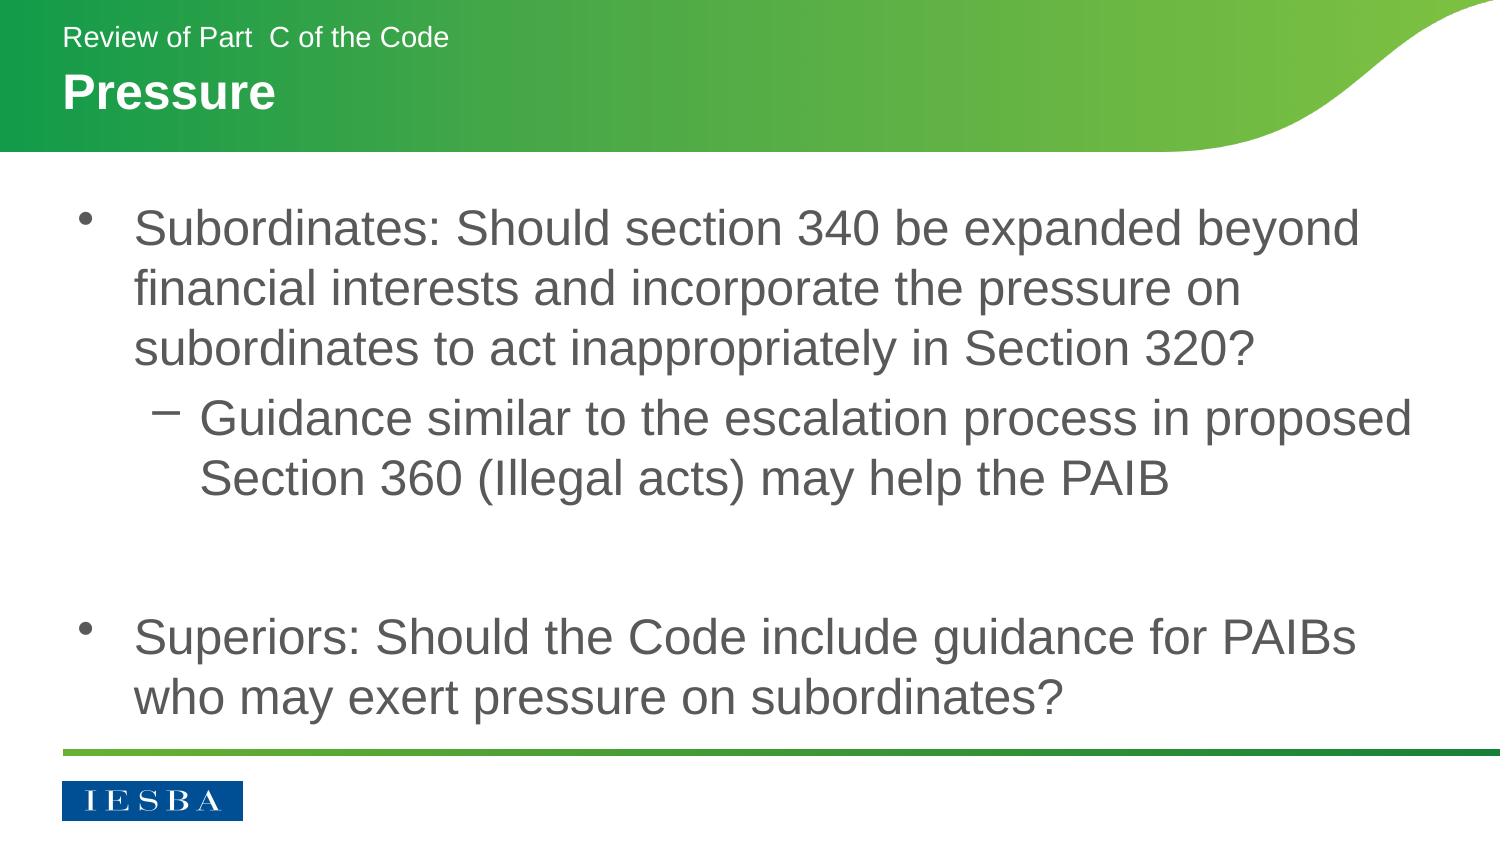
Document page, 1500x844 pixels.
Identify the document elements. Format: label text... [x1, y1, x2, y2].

title Pressure [62, 56, 1300, 122]
picture [0, 0, 1497, 152]
picture [62, 781, 243, 821]
subtitle Review of Part C of the Code [62, 18, 500, 47]
list Subordinates: Should section 340 be expanded beyond financial interests and incorporate the pressure on subordinates to act inappropriately in Section 320? Guidance similar to the escalation process in proposed Section 360 (Illegal acts) may help the PAIB Superiors: Should the Code include guidance for PAIBs who may exert pressure on subordinates? [62, 187, 1450, 694]
